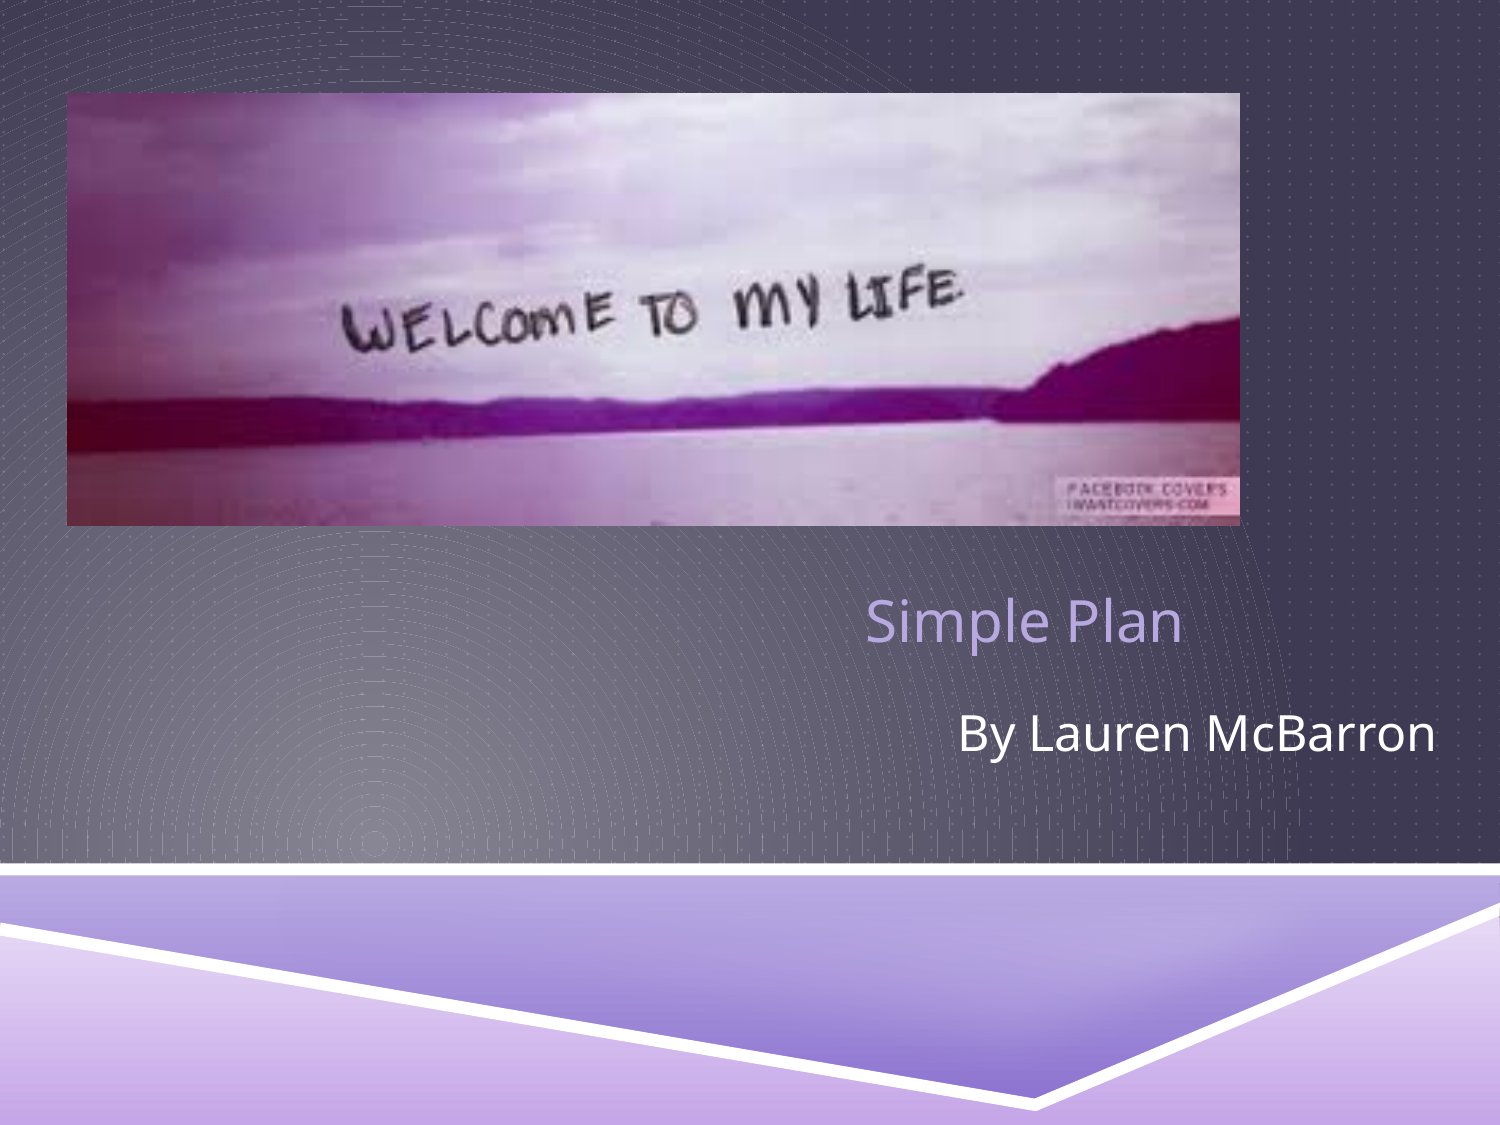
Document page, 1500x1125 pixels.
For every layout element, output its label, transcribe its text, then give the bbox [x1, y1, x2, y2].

text_box By Lauren McBarron [942, 694, 1453, 769]
picture [67, 93, 1241, 526]
subtitle Simple Plan [865, 577, 1187, 685]
